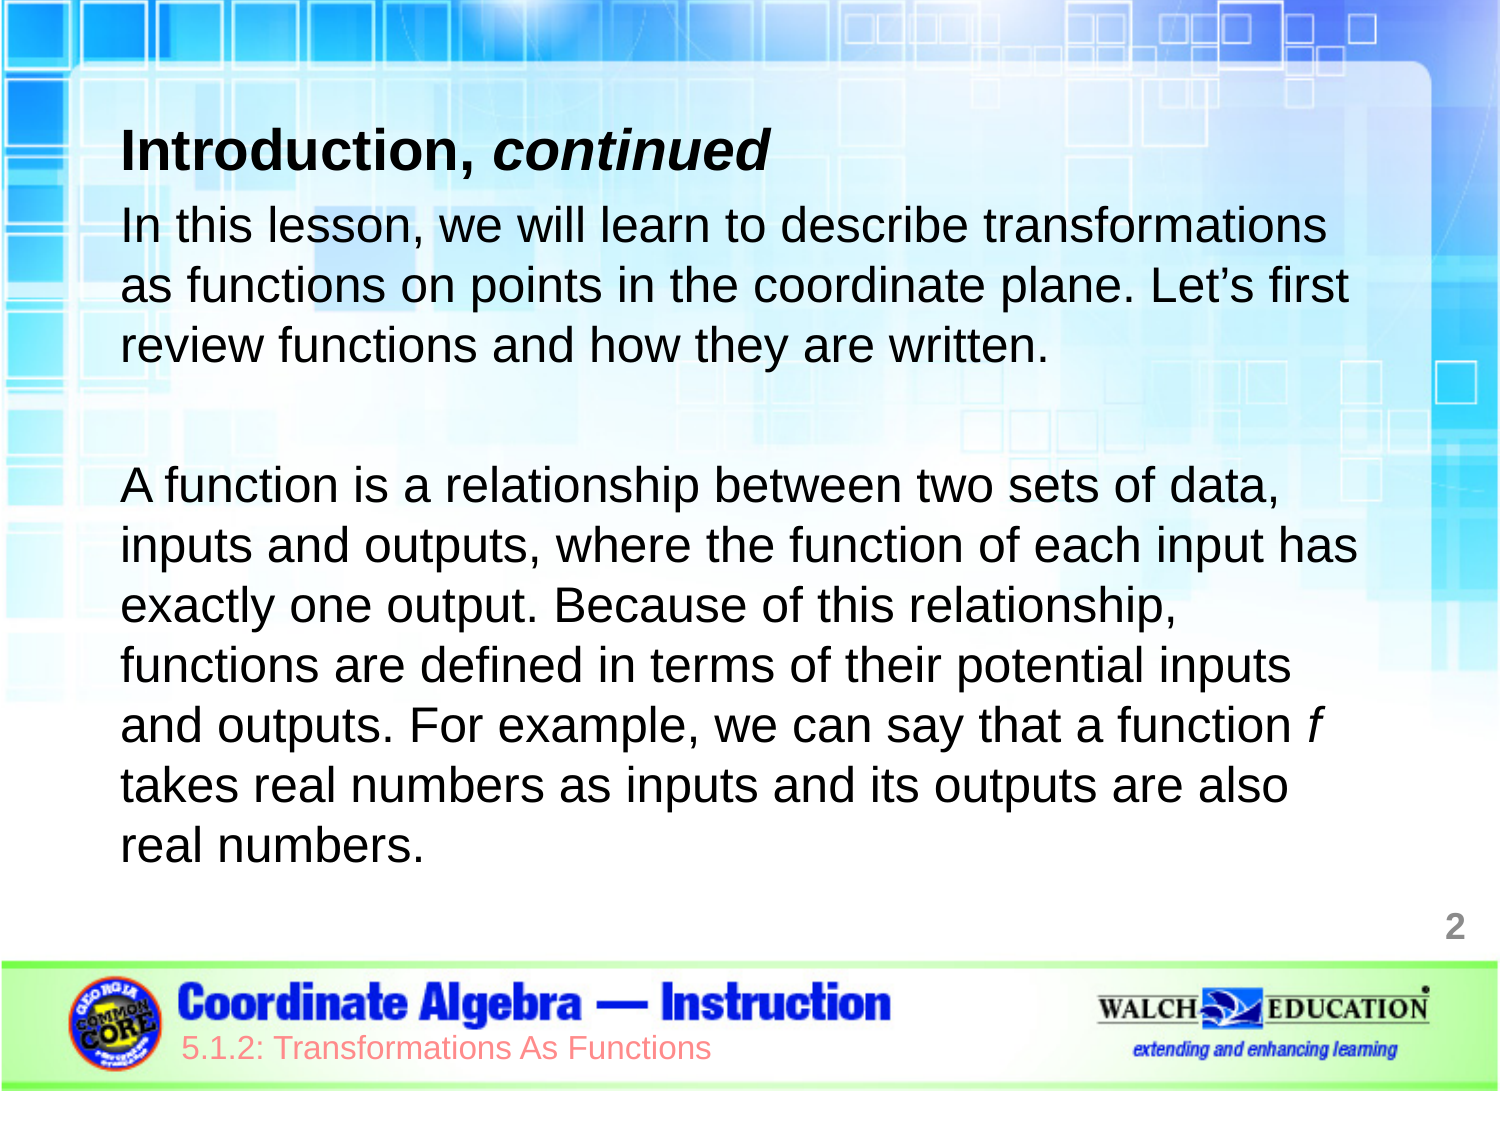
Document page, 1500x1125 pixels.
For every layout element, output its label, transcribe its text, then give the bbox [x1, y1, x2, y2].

picture [1, 0, 1500, 1091]
slide_number 2 [1361, 901, 1481, 949]
subtitle Introduction, continued In this lesson, we will learn to describe transformations as functions on points in the coordinate plane. Let’s first review functions and how they are written. A function is a relationship between two sets of data, inputs and outputs, where the function of each input has exactly one output. Because of this relationship, functions are defined in terms of their potential inputs and outputs. For example, we can say that a function f takes real numbers as inputs and its outputs are also real numbers. [105, 105, 1394, 925]
footer 5.1.2: Transformations As Functions [166, 1024, 1080, 1069]
